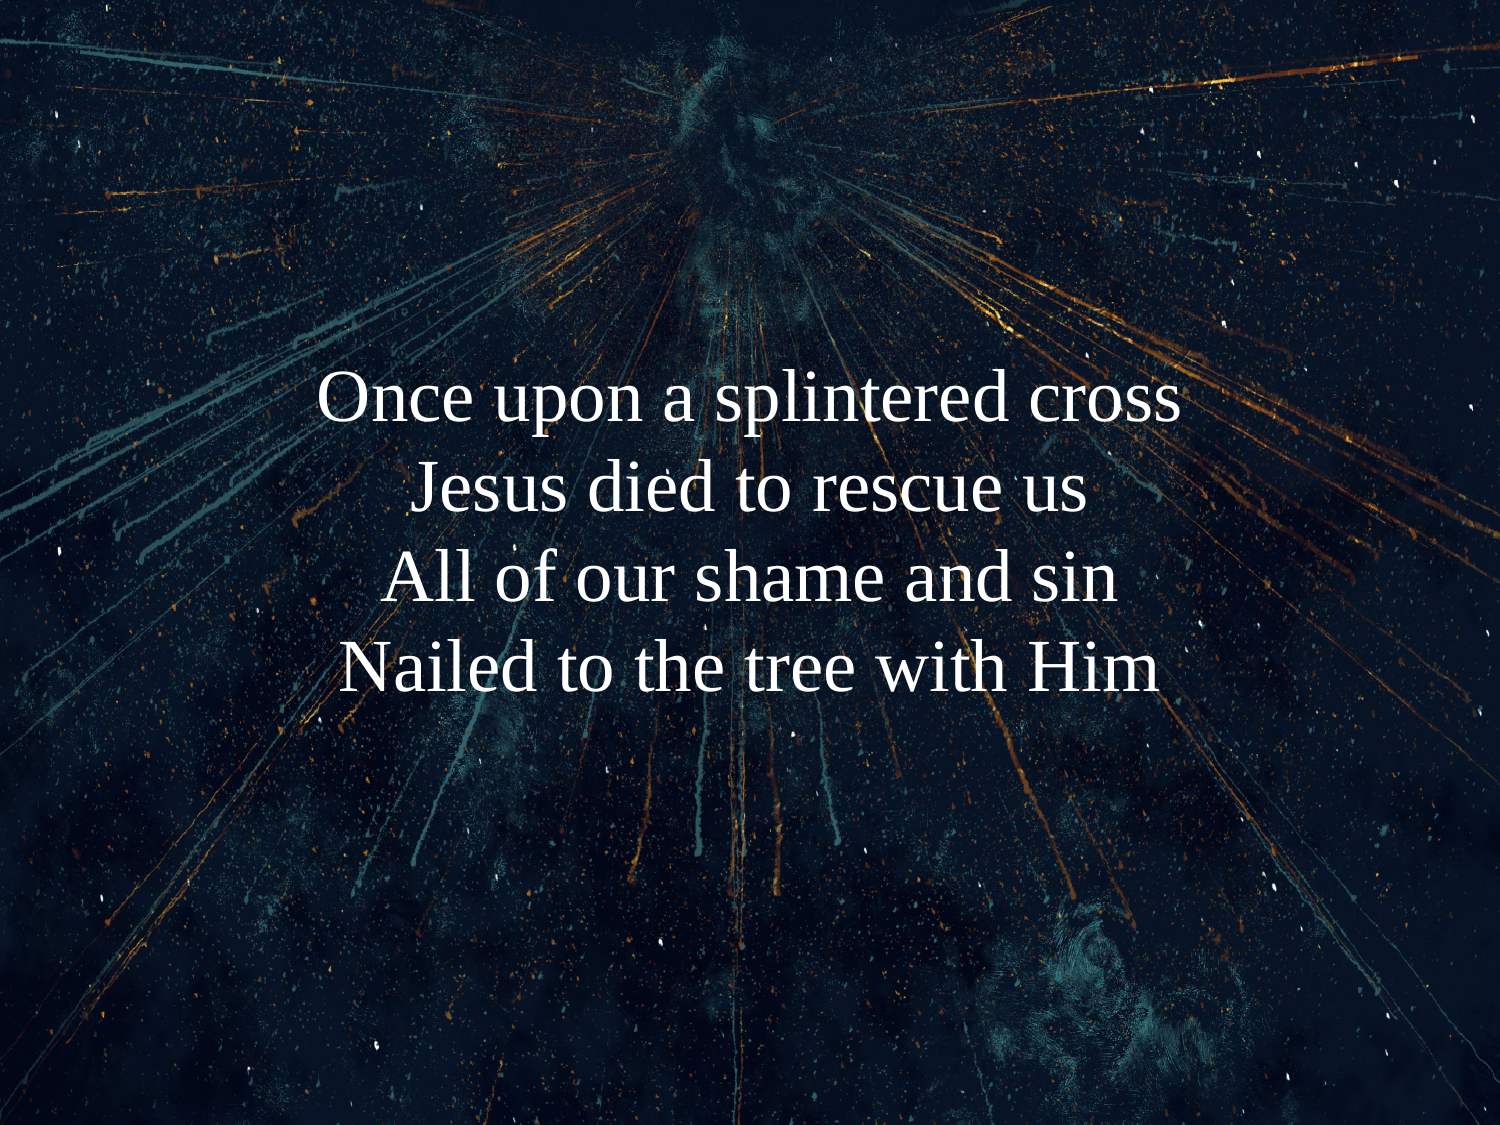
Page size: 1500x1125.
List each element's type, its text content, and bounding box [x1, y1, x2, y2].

title Once upon a splintered cross Jesus died to rescue us All of our shame and sin Nailed to the tree with Him [50, 432, 1450, 621]
picture [0, 0, 1500, 1125]
